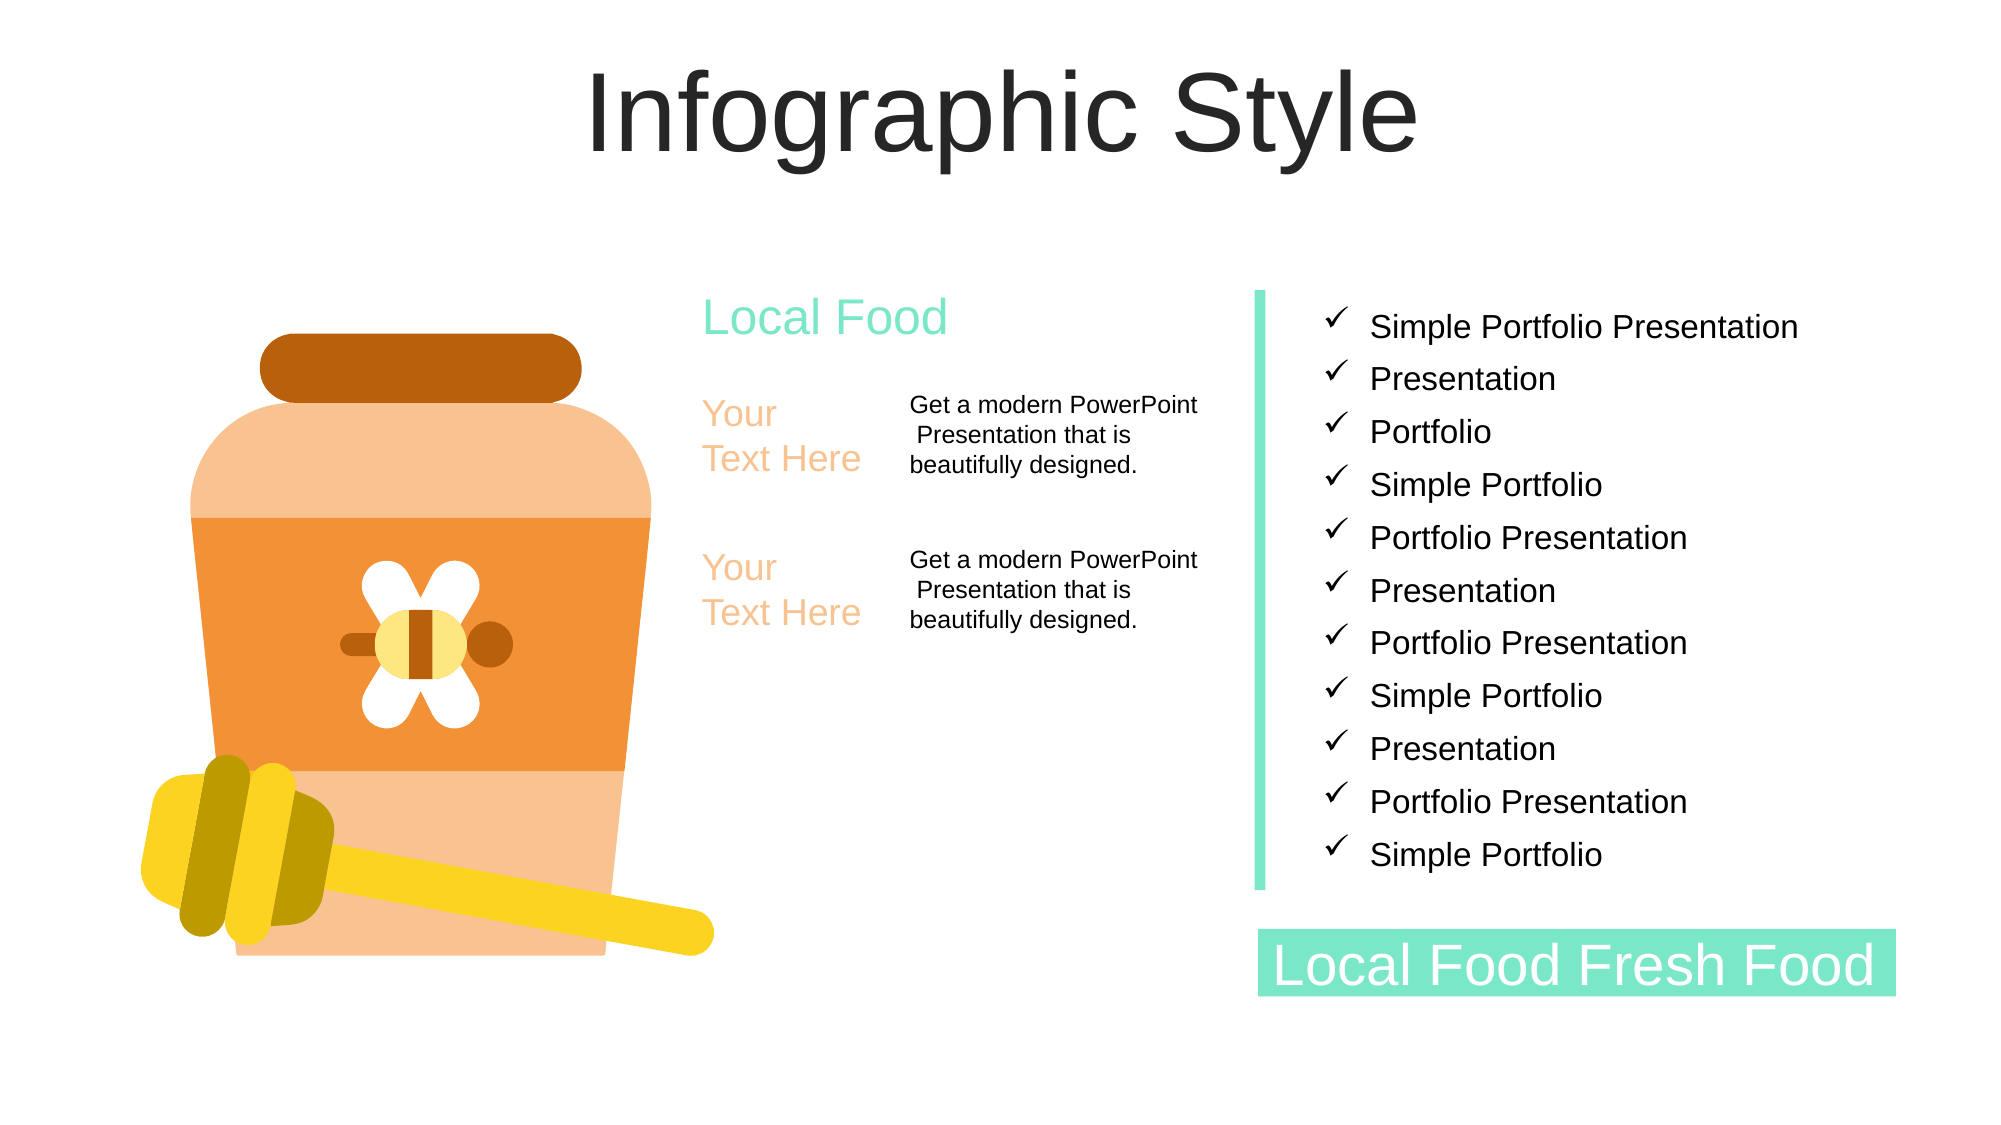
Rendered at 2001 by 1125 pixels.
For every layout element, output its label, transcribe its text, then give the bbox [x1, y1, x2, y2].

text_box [140, 333, 715, 956]
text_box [686, 381, 1220, 488]
text_box Simple Portfolio [1308, 675, 1847, 722]
text_box Portfolio [1308, 410, 1847, 458]
text_box Presentation [1308, 569, 1847, 616]
text_box Local Food [687, 277, 1236, 353]
text_box [1253, 289, 1266, 891]
text_box Local Food Fresh Food [1258, 928, 1896, 997]
text_box Simple Portfolio [1308, 463, 1847, 511]
text_box Simple Portfolio Presentation [1308, 305, 1847, 352]
text_box Portfolio Presentation [1308, 780, 1847, 828]
text_box Simple Portfolio [1308, 833, 1847, 881]
text_box Portfolio Presentation [1308, 622, 1847, 669]
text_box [686, 536, 1220, 643]
text_box Presentation [1308, 357, 1847, 405]
text_box Presentation [1308, 727, 1847, 775]
list Infographic Style [53, 55, 1952, 175]
text_box Portfolio Presentation [1308, 516, 1847, 564]
